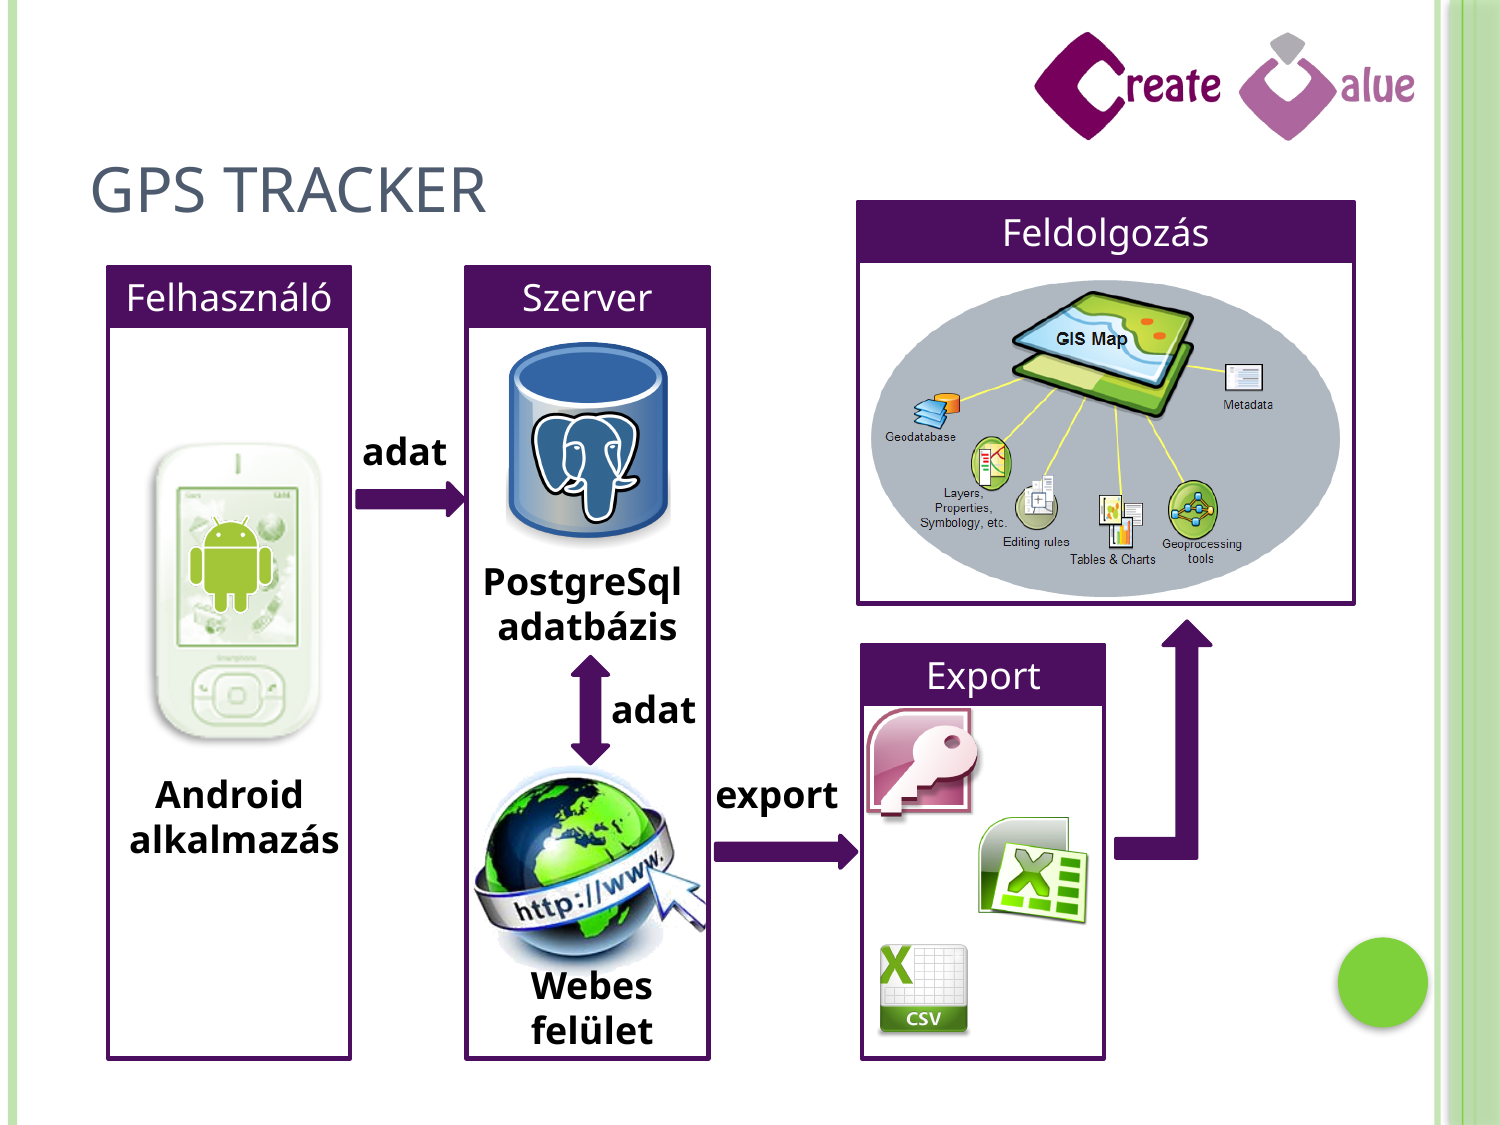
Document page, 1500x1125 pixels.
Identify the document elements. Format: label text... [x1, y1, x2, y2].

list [187, 514, 273, 615]
text_box Export [860, 643, 1106, 706]
text_box [106, 328, 352, 429]
picture [855, 691, 1093, 930]
text_box [106, 762, 352, 1061]
text_box [1114, 619, 1213, 860]
picture [87, 432, 408, 753]
picture [505, 337, 672, 553]
text_box [414, 481, 464, 518]
picture [869, 272, 1343, 602]
picture [1021, 18, 1427, 154]
text_box export [711, 763, 849, 823]
text_box [713, 833, 859, 870]
picture [467, 750, 707, 990]
title gps tracker [75, 45, 1300, 233]
text_box [464, 991, 711, 1061]
text_box [856, 262, 1356, 606]
picture [873, 938, 975, 1040]
text_box Felhasználó [106, 265, 352, 328]
text_box [464, 328, 711, 755]
text_box Szerver [464, 265, 711, 328]
text_box Feldolgozás [856, 200, 1356, 263]
text_box [860, 706, 1106, 1061]
text_box adat [347, 420, 463, 480]
